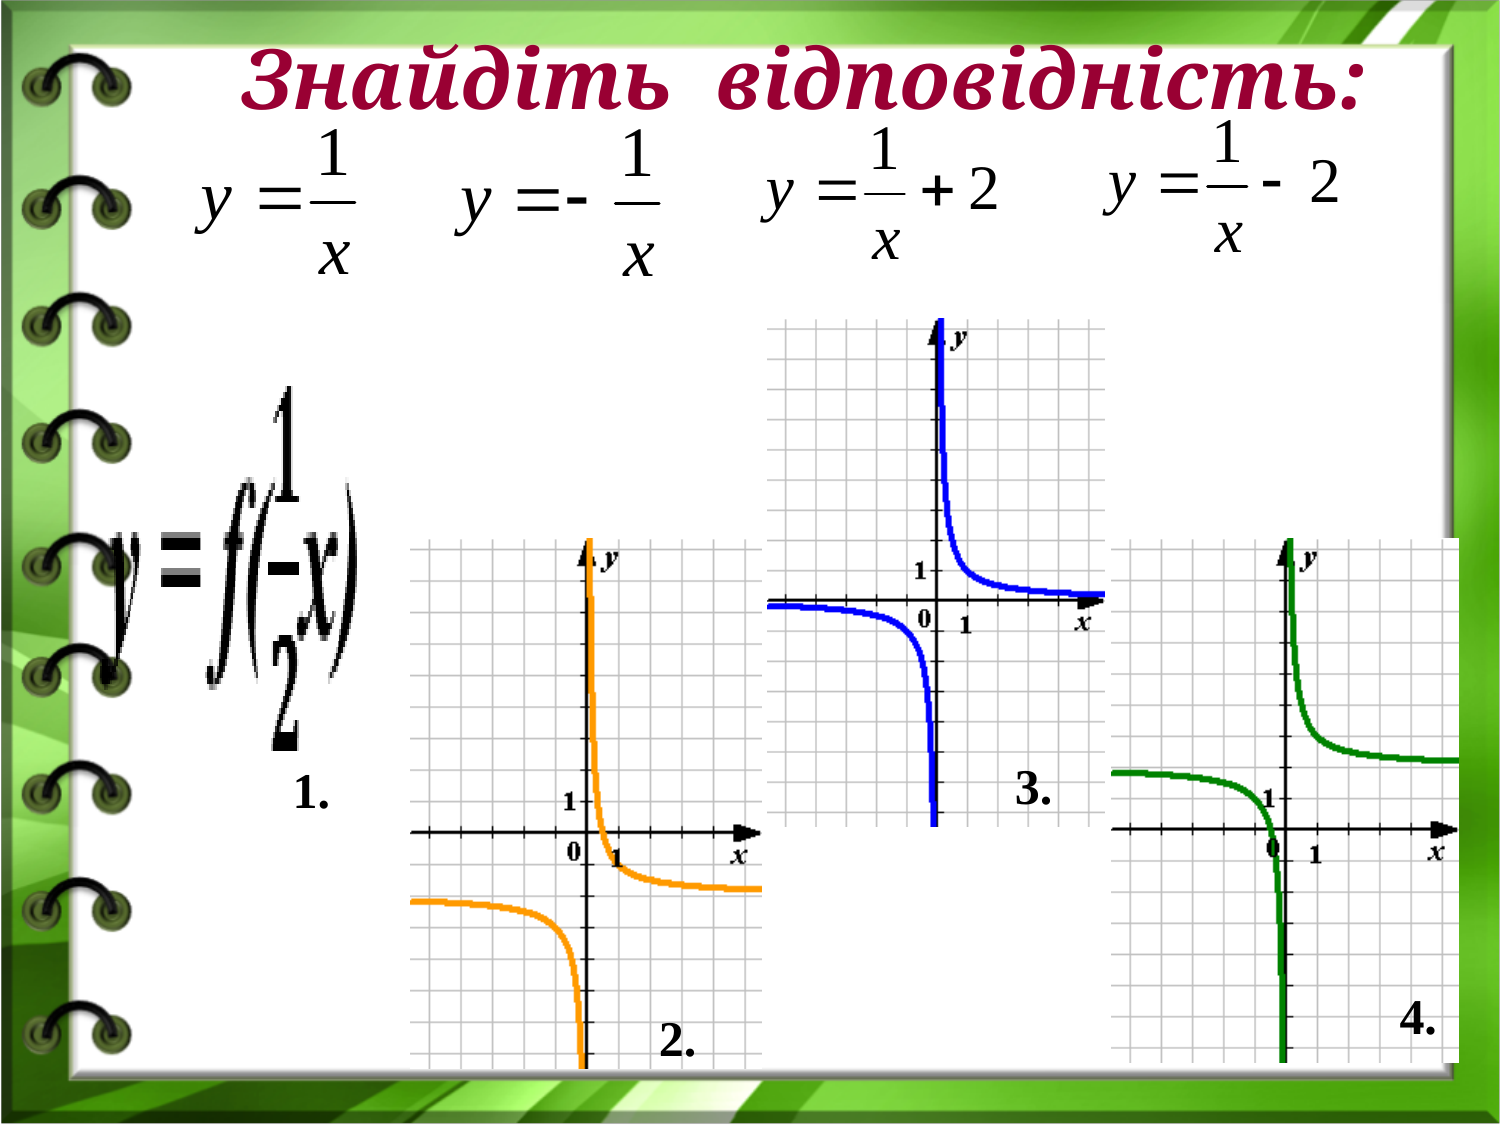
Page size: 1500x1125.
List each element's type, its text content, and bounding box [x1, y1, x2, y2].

picture [0, 531, 1500, 1125]
text_box Знайдіть відповідність: [135, 19, 1459, 134]
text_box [1111, 538, 1459, 1064]
picture [0, 299, 1500, 530]
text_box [749, 109, 1011, 274]
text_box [182, 109, 373, 290]
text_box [410, 538, 763, 1070]
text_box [767, 318, 1105, 827]
picture [0, 0, 1500, 298]
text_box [61, 314, 408, 836]
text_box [1092, 101, 1353, 267]
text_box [442, 109, 674, 293]
